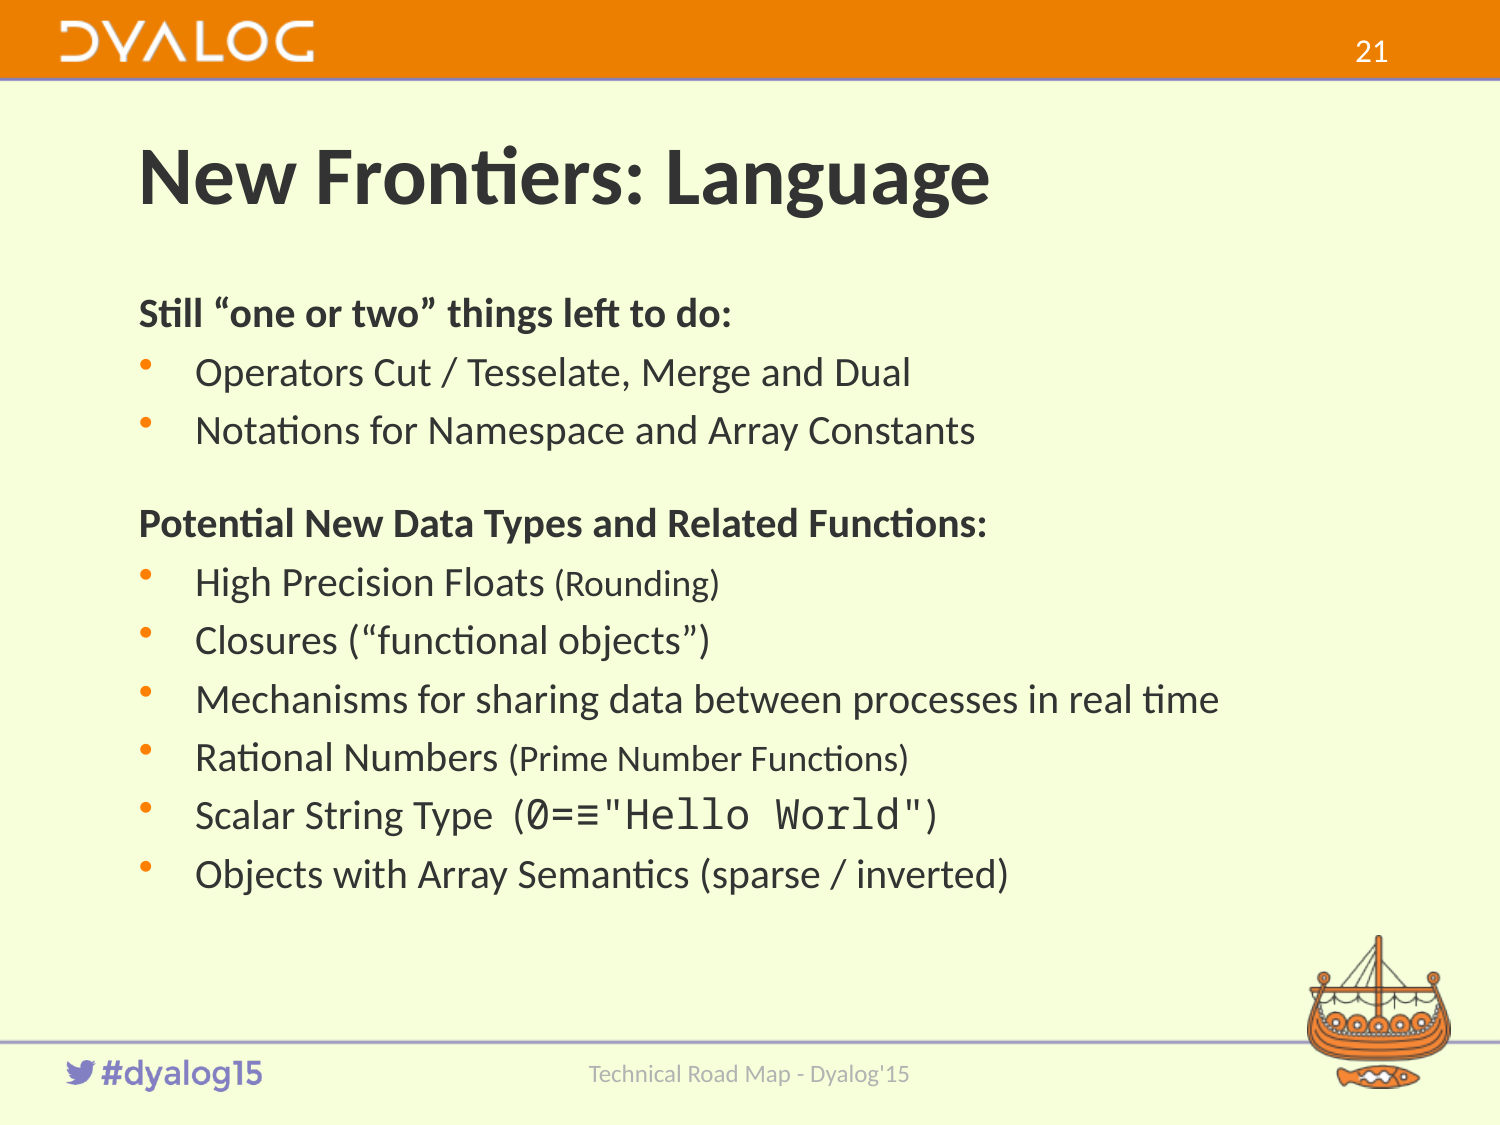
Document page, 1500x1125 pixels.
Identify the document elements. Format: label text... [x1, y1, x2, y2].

list Still “one or two” things left to do: Operators Cut / Tesselate, Merge and Dual Notations for Namespace and Array Constants Potential New Data Types and Related Functions: High Precision Floats (Rounding) Closures (“functional objects”) Mechanisms for sharing data between processes in real time Rational Numbers (Prime Number Functions) Scalar String Type (0=≡"Hello World") Objects with Array Semantics (sparse / inverted) [123, 278, 1376, 988]
slide_number 20 [1293, 19, 1451, 79]
title New Frontiers: Language [123, 113, 1376, 254]
picture [0, 0, 1500, 1125]
footer Technical Road Map - Dyalog'15 [395, 1042, 1105, 1103]
